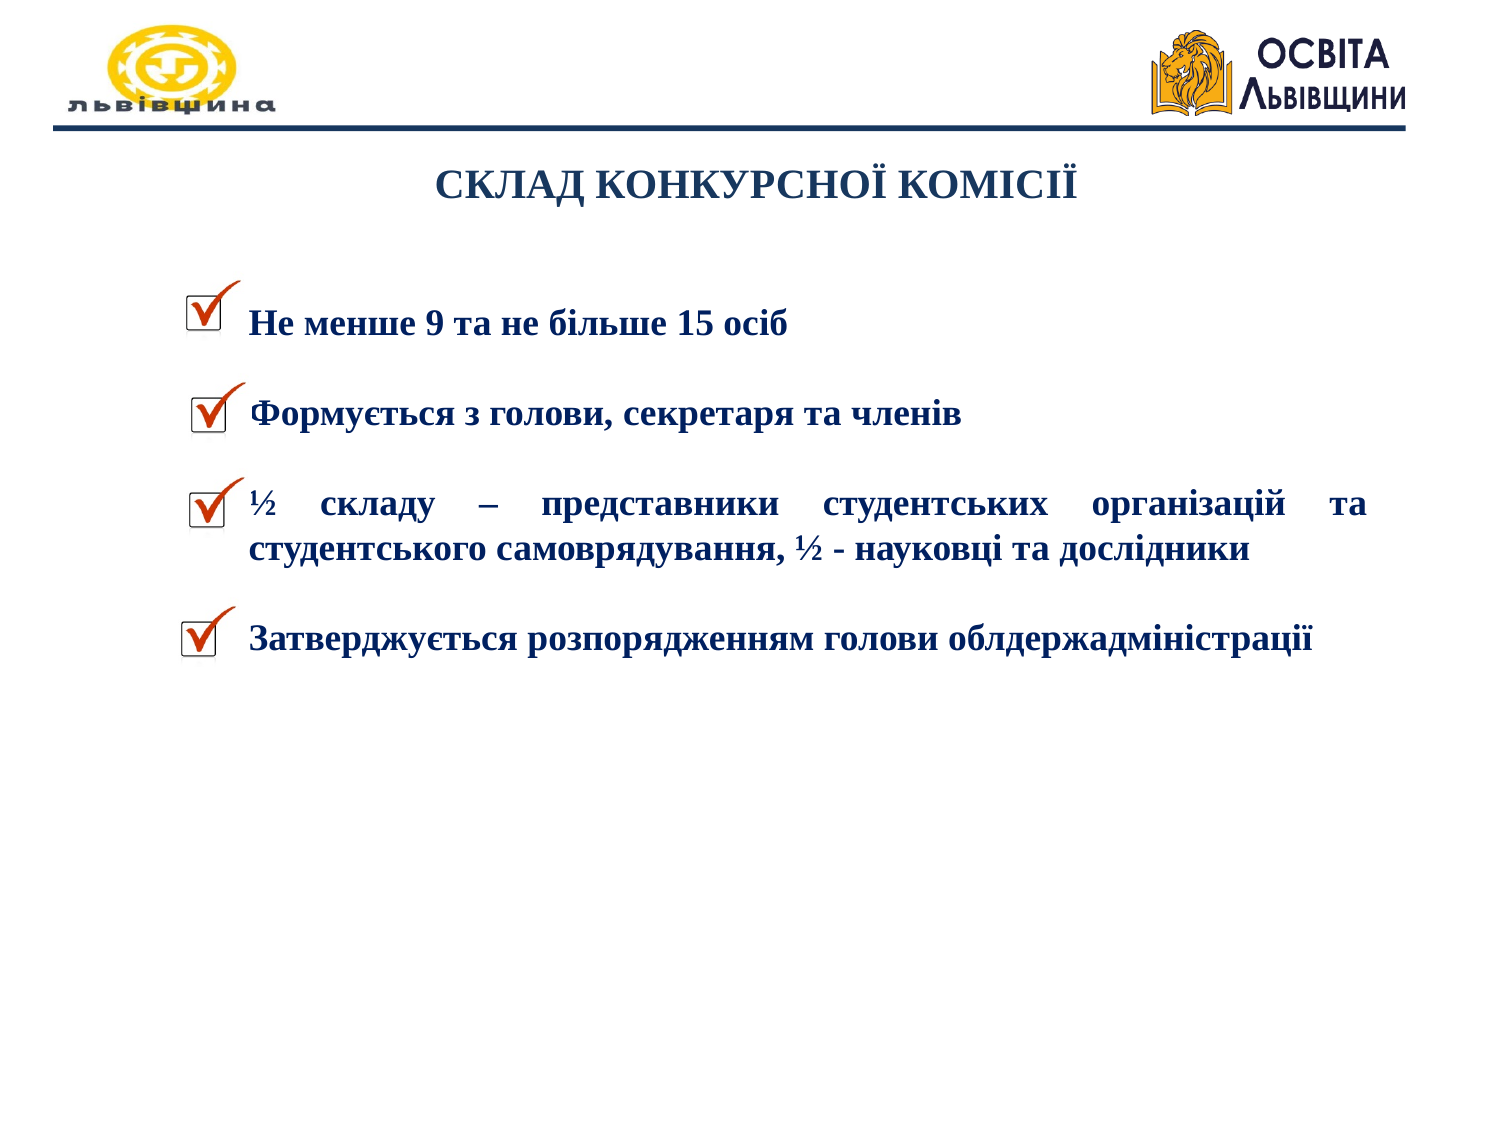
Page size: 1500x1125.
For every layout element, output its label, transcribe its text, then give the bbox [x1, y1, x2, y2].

picture [1151, 30, 1418, 116]
picture [180, 468, 251, 538]
picture [52, 0, 290, 156]
text_box [293, 125, 1406, 132]
picture [181, 373, 252, 443]
picture [171, 597, 242, 668]
picture [176, 271, 247, 342]
text_box Не менше 9 та не більше 15 осіб Формується з голови, секретаря та членів ½ складу – представники студентських організацій та студентського самоврядування, ½ - науковці та дослідники Затверджується розпорядженням голови облдержадміністрації [128, 289, 1385, 713]
text_box СКЛАД КОНКУРСНОЇ КОМІСІЇ [218, 149, 1295, 214]
